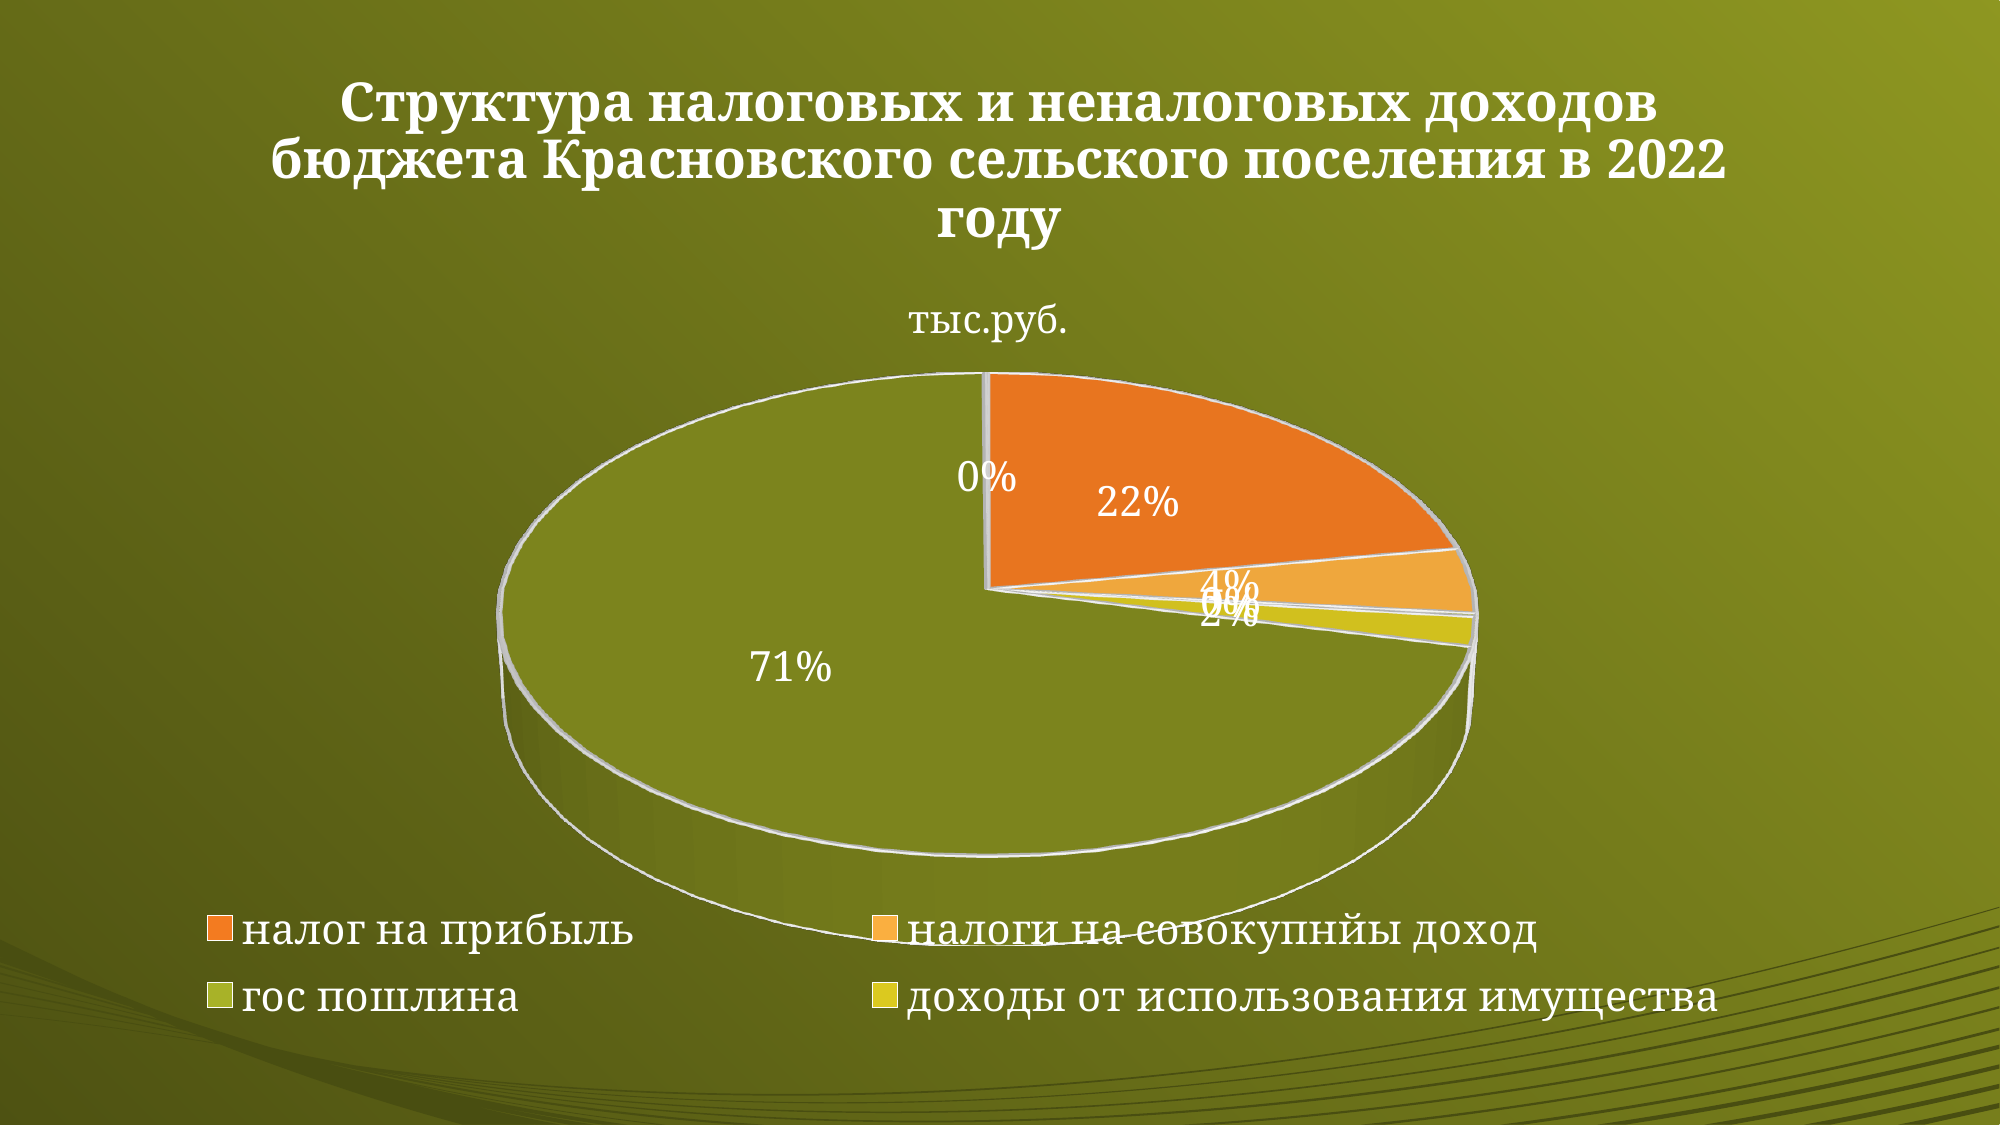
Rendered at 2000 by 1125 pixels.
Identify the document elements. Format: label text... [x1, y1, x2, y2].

title Структура налоговых и неналоговых доходов бюджета Красновского сельского поселения в 2022 году [249, 65, 1750, 248]
chart [30, 256, 1945, 1048]
